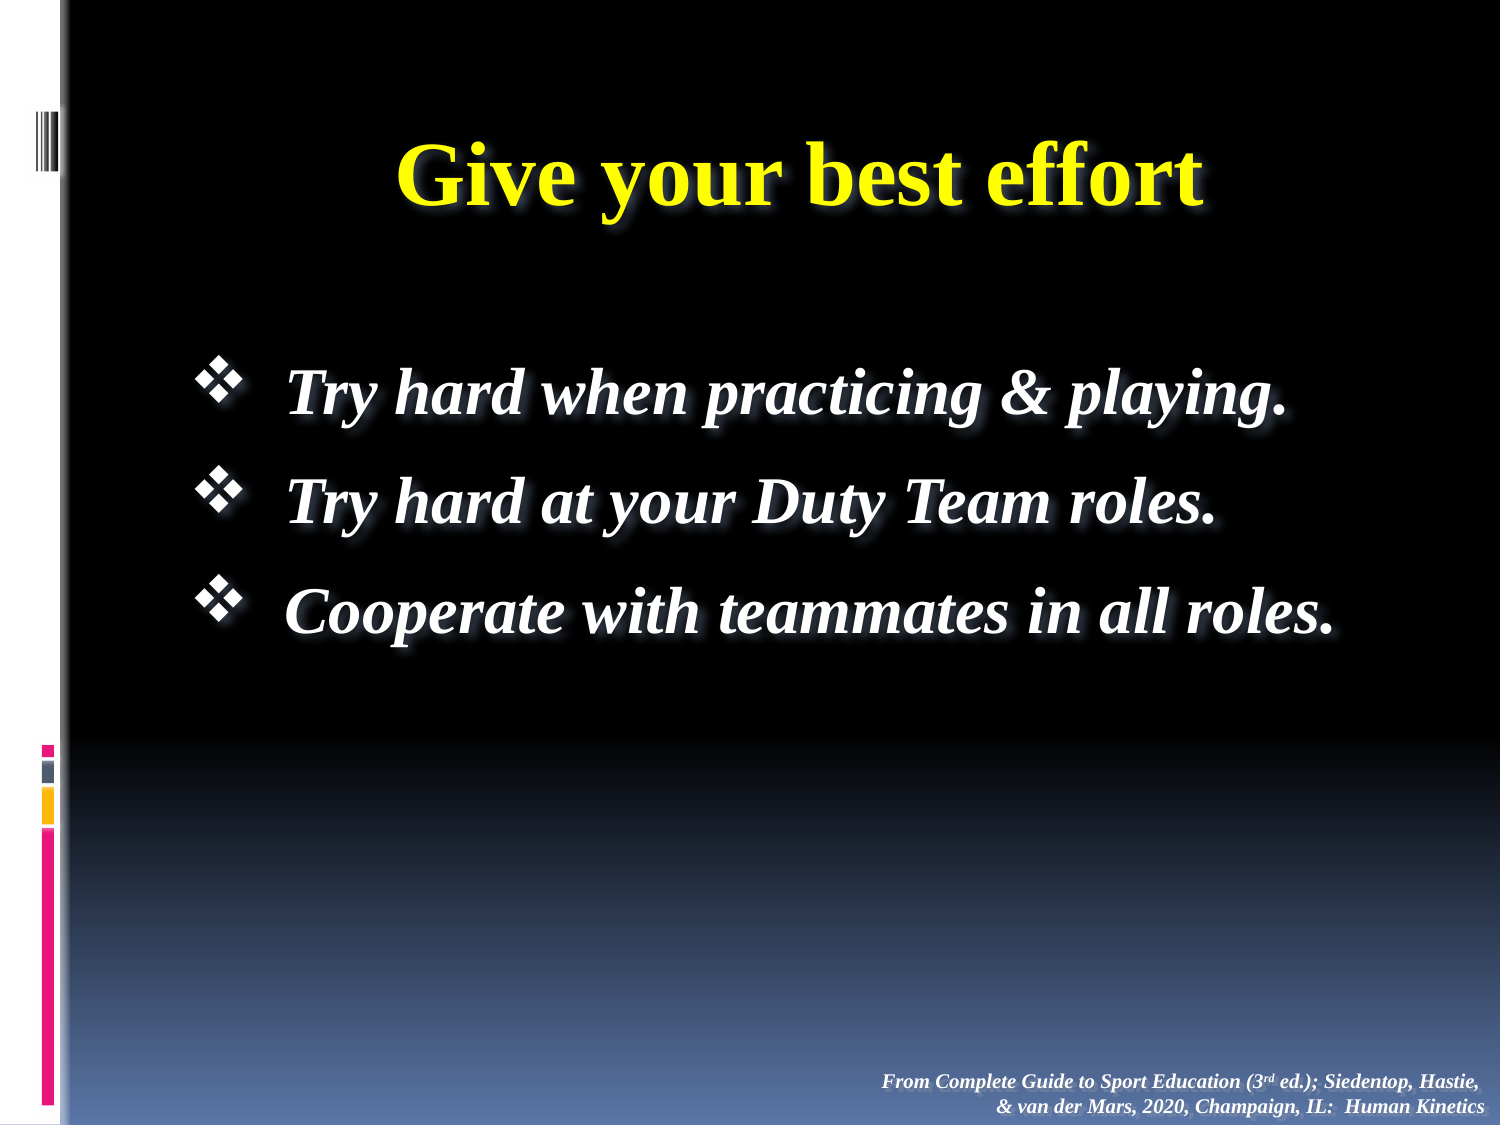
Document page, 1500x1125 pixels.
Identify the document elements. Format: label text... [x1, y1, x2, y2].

footer From Complete Guide to Sport Education (3rd ed.); Siedentop, Hastie, & van der Mars, 2020, Champaign, IL: Human Kinetics [825, 1065, 1500, 1125]
text_box Try hard when practicing & playing. Try hard at your Duty Team roles. Cooperate with teammates in all roles. [174, 324, 1450, 713]
text_box Give your best effort [162, 75, 1438, 263]
